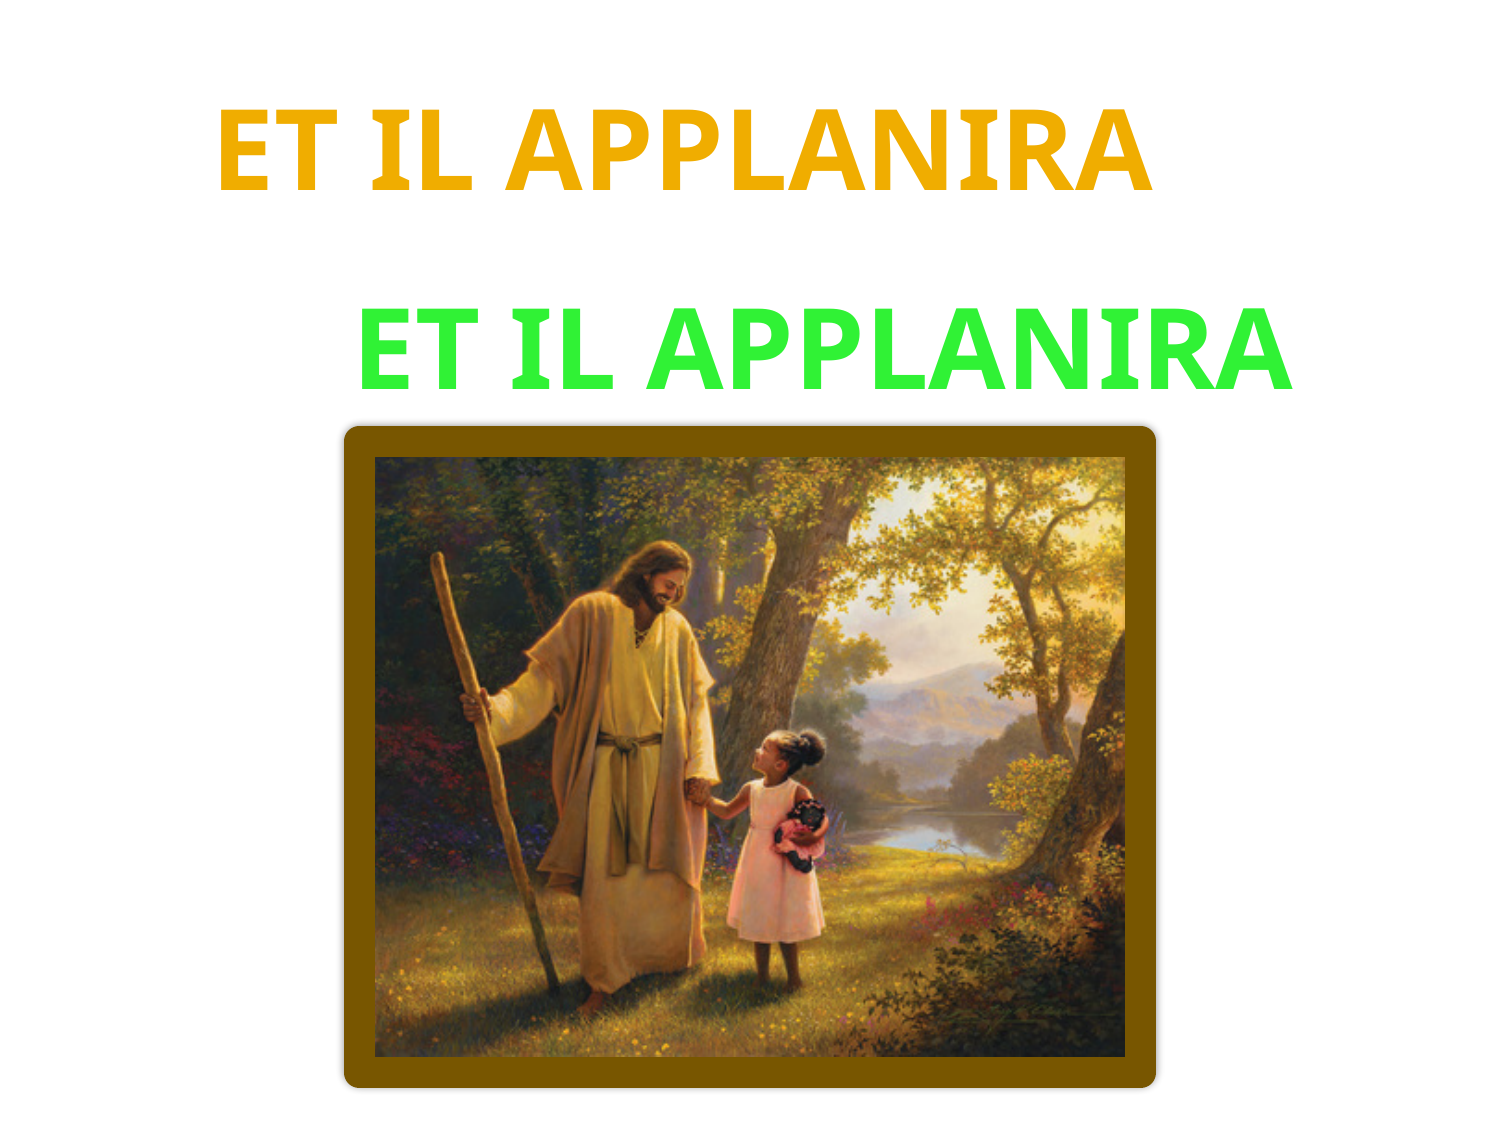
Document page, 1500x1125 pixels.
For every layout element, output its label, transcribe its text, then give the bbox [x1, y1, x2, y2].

text_box Et il applanira [210, 269, 1465, 420]
text_box Et il applanira [70, 70, 1325, 221]
picture [374, 456, 1125, 1057]
